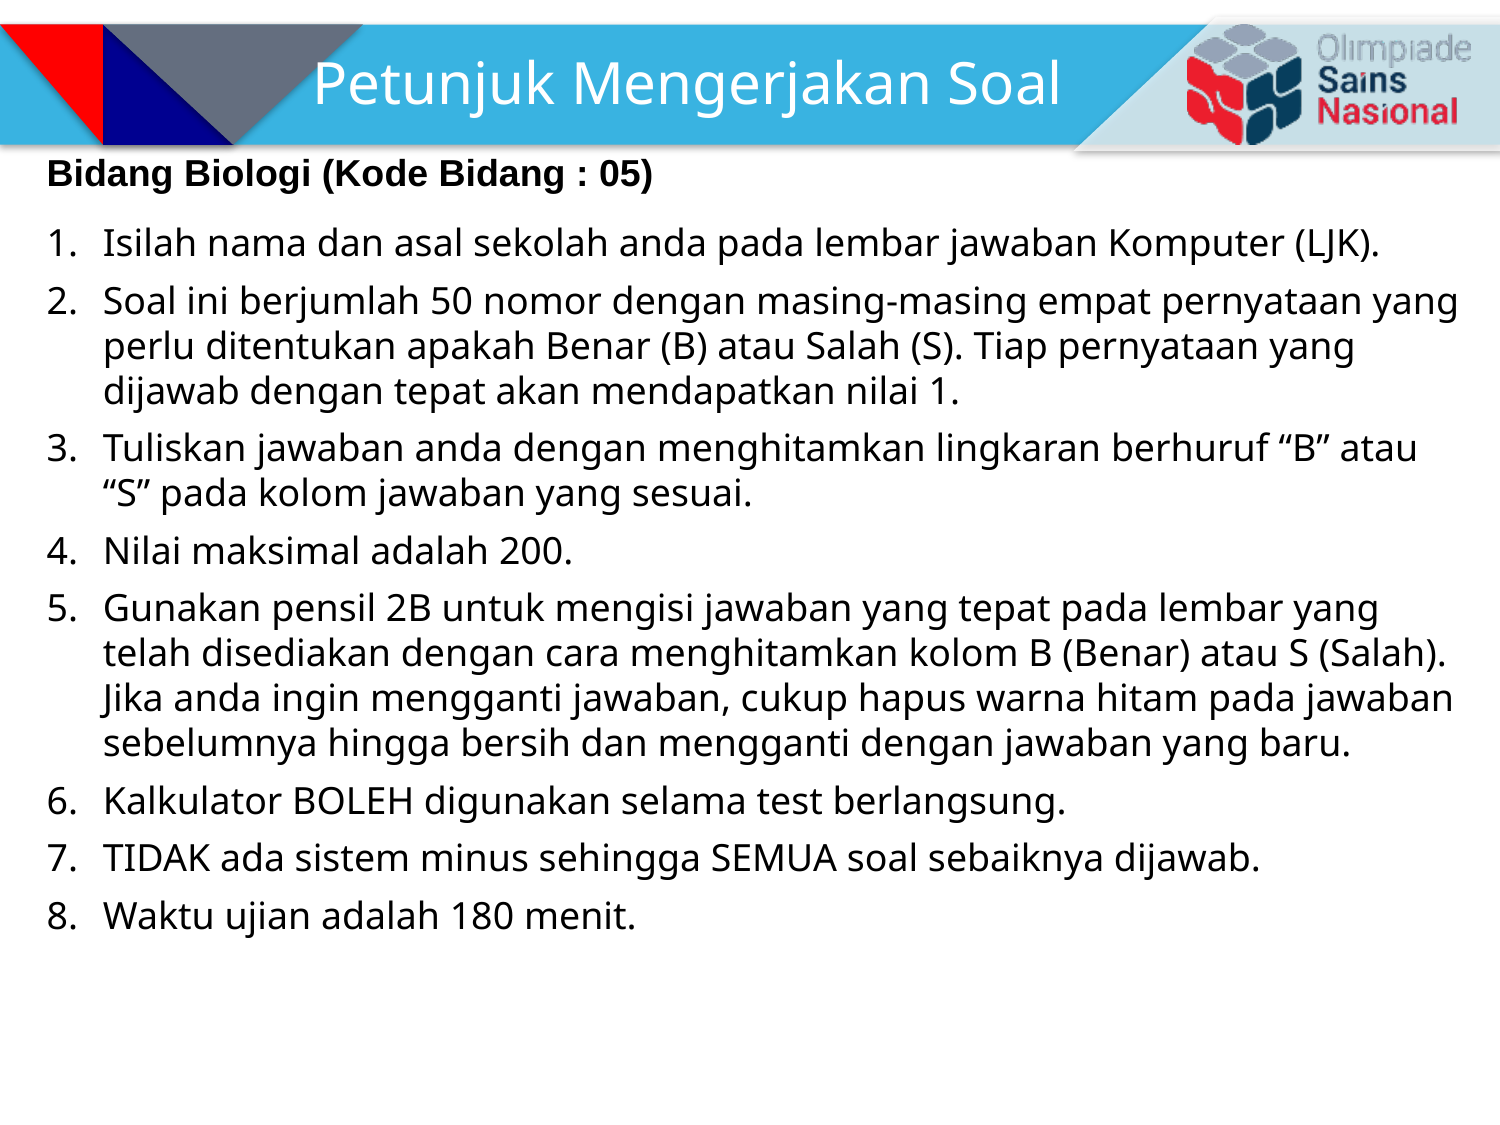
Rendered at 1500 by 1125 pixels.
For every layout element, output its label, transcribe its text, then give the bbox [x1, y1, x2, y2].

text_box [0, 23, 104, 141]
text_box Bidang Biologi (Kode Bidang : 05) Isilah nama dan asal sekolah anda pada lembar jawaban Komputer (LJK). Soal ini berjumlah 50 nomor dengan masing-masing empat pernyataan yang perlu ditentukan apakah Benar (B) atau Salah (S). Tiap pernyataan yang dijawab dengan tepat akan mendapatkan nilai 1. Tuliskan jawaban anda dengan menghitamkan lingkaran berhuruf “B” atau “S” pada kolom jawaban yang sesuai. Nilai maksimal adalah 200. Gunakan pensil 2B untuk mengisi jawaban yang tepat pada lembar yang telah disediakan dengan cara menghitamkan kolom B (Benar) atau S (Salah). Jika anda ingin mengganti jawaban, cukup hapus warna hitam pada jawaban sebelumnya hingga bersih dan mengganti dengan jawaban yang baru. Kalkulator BOLEH digunakan selama test berlangsung. TIDAK ada sistem minus sehingga SEMUA soal sebaiknya dijawab. Waktu ujian adalah 180 menit. [31, 141, 1476, 945]
text_box [107, 41, 218, 141]
text_box [1072, 47, 1186, 152]
text_box [0, 37, 89, 146]
text_box [104, 23, 364, 141]
text_box Petunjuk Mengerjakan Soal [297, 38, 1078, 124]
text_box [247, 24, 1186, 141]
picture [1187, 24, 1471, 145]
text_box [1208, 15, 1500, 152]
